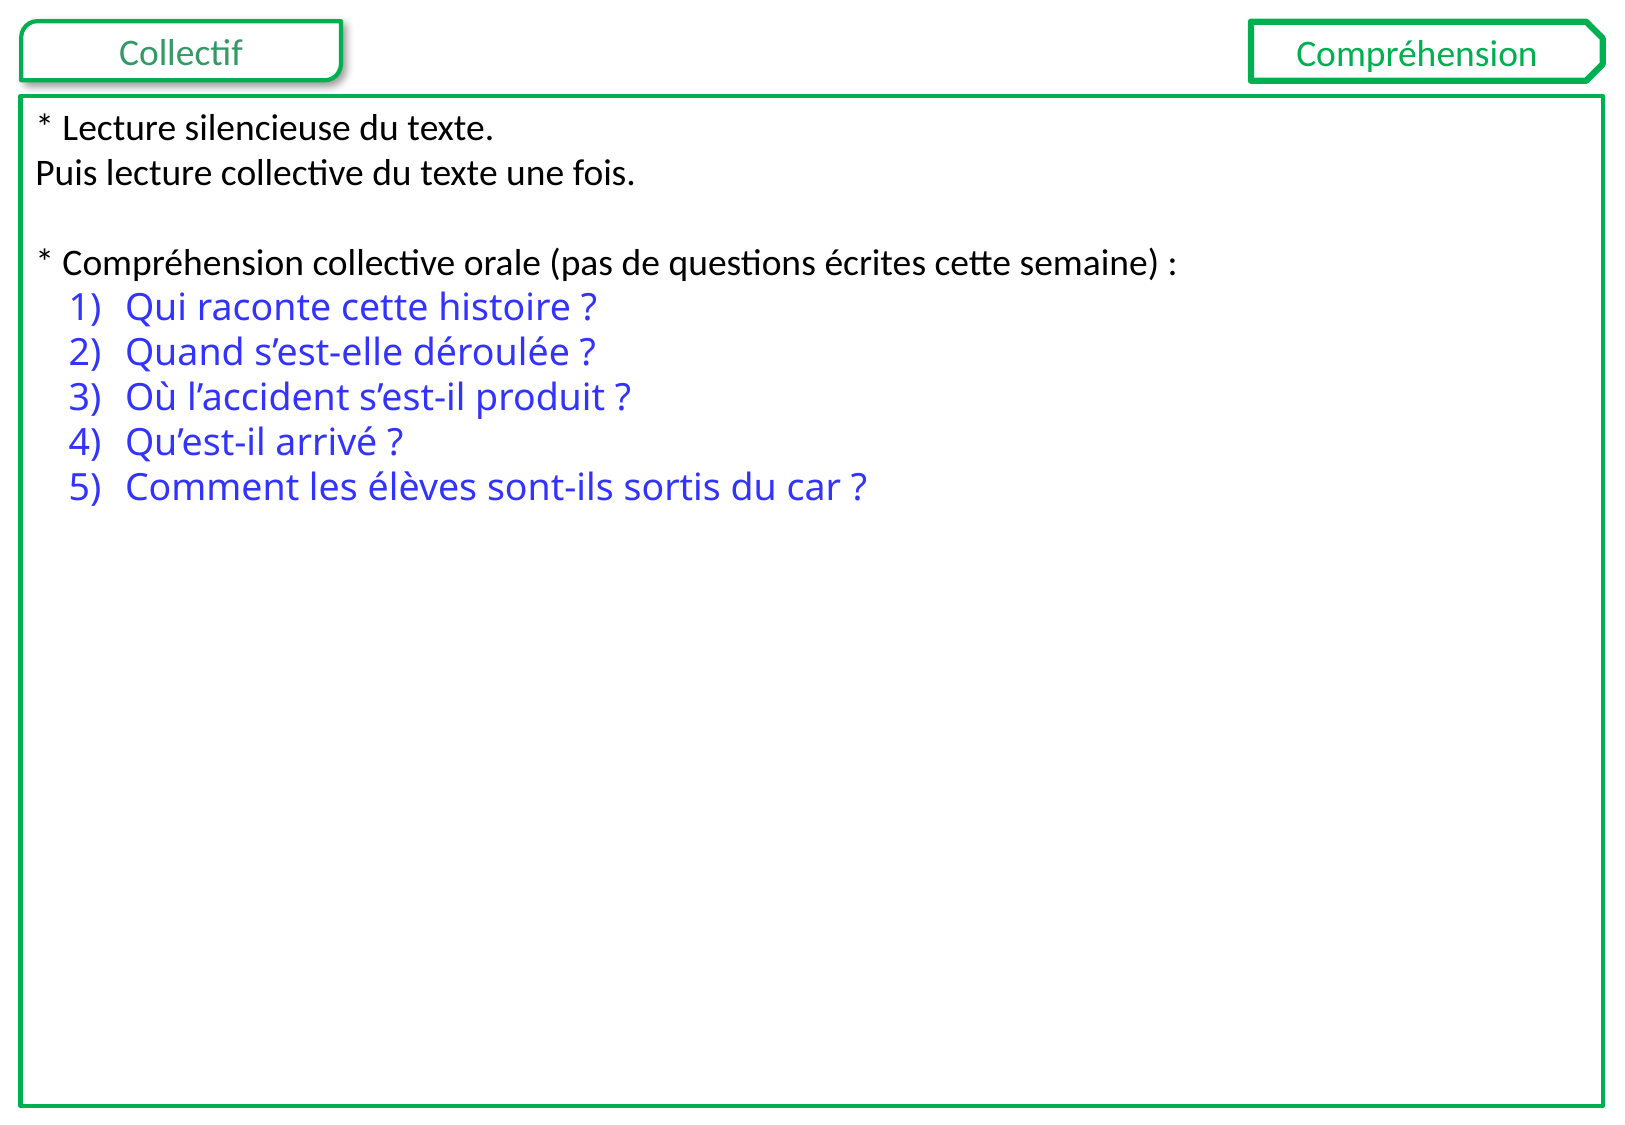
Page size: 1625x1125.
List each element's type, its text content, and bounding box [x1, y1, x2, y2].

list * Lecture silencieuse du texte. Puis lecture collective du texte une fois. * Compréhension collective orale (pas de questions écrites cette semaine) : Qui raconte cette histoire ? Quand s’est-elle déroulée ? Où l’accident s’est-il produit ? Qu’est-il arrivé ? Comment les élèves sont-ils sortis du car ? [18, 94, 1605, 1108]
list Compréhension [1250, 21, 1584, 81]
